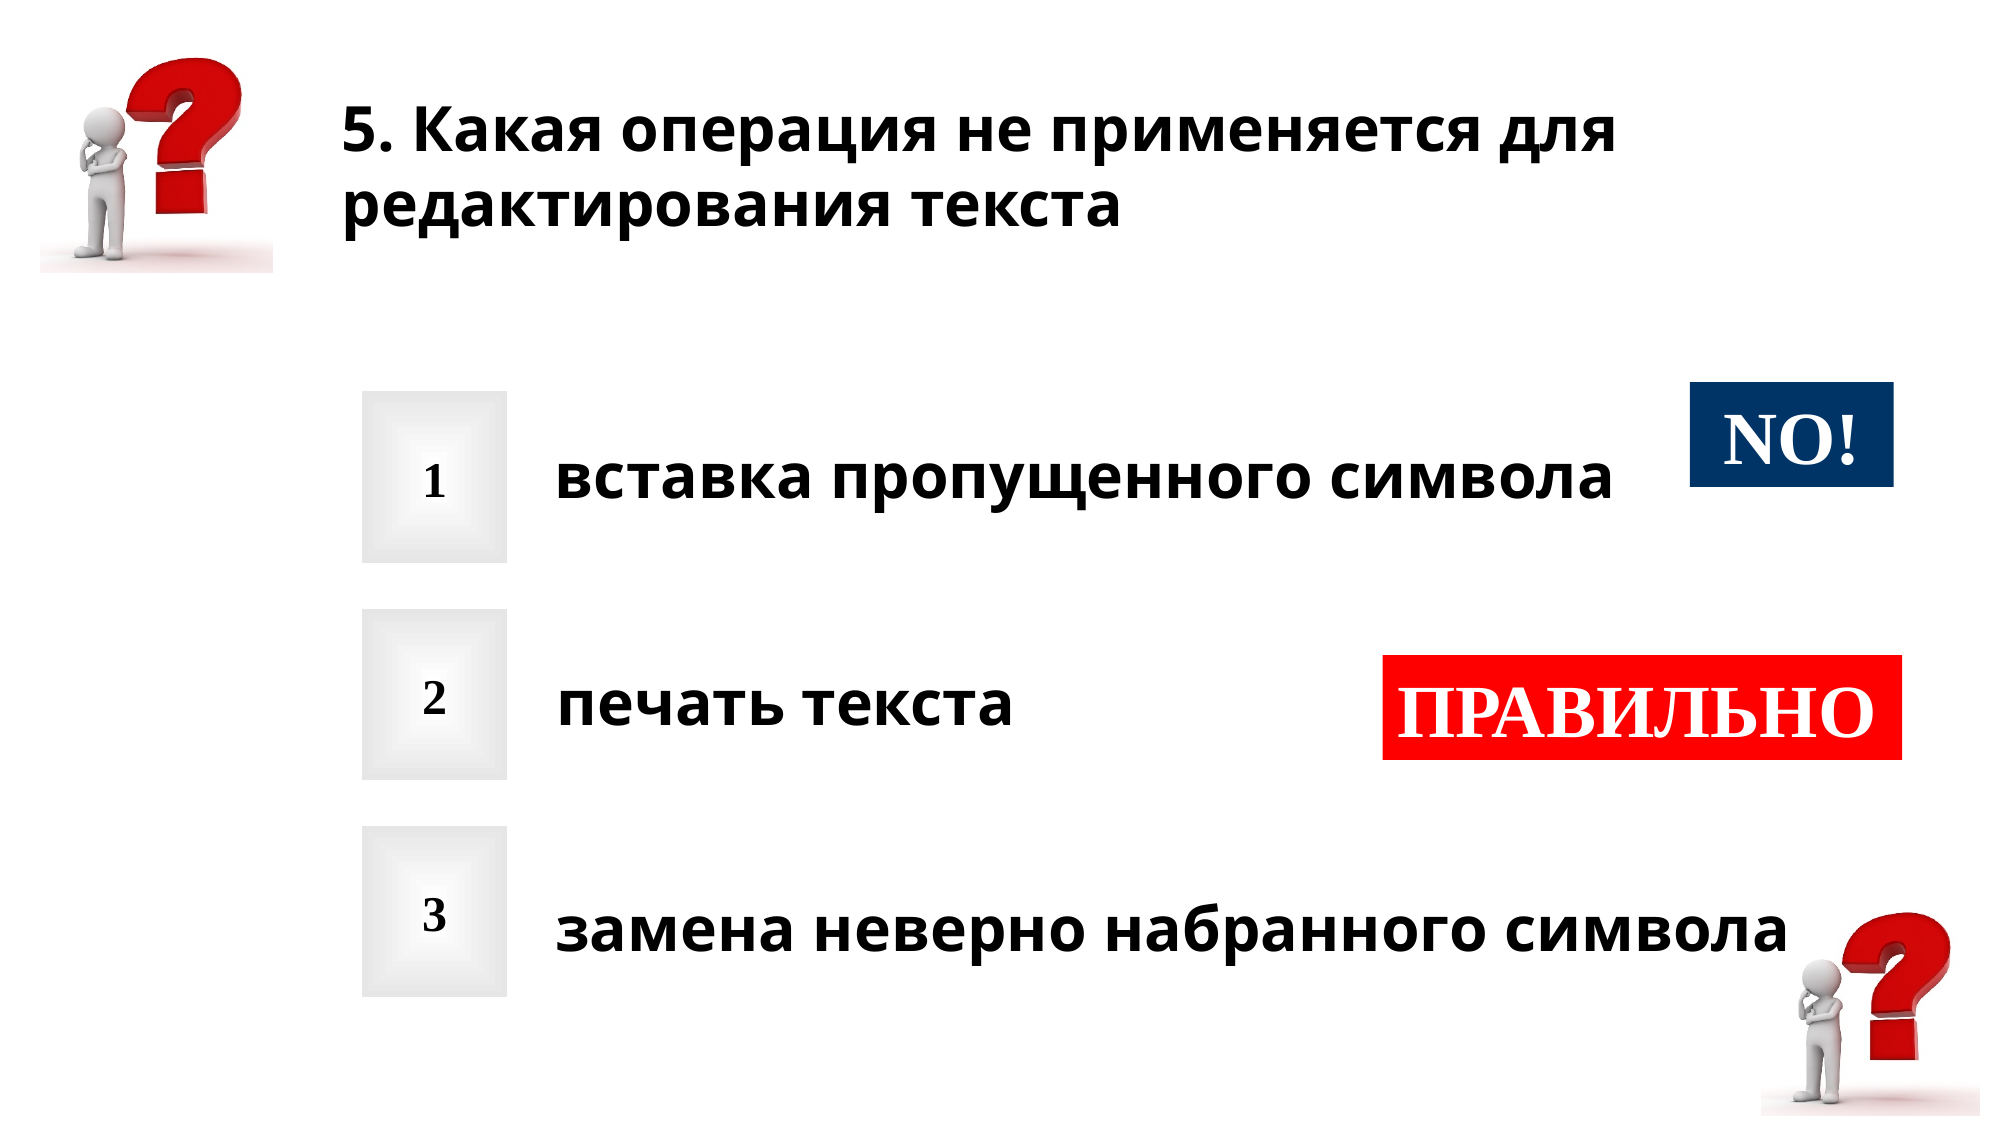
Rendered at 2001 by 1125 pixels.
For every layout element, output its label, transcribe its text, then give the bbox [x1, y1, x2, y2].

text_box вставка пропущенного символа [539, 429, 1631, 519]
text_box 1 [362, 391, 507, 563]
picture [1761, 897, 1980, 1116]
text_box 5. Какая операция не применяется для редактирования текста [326, 81, 1668, 247]
text_box ПРАВИЛЬНО [1382, 655, 1903, 760]
text_box 2 [362, 608, 507, 780]
text_box печать текста [541, 655, 1031, 745]
text_box замена неверно набранного символа [540, 881, 1807, 972]
picture [40, 41, 273, 273]
text_box 3 [362, 826, 507, 998]
text_box NO! [1689, 382, 1894, 487]
